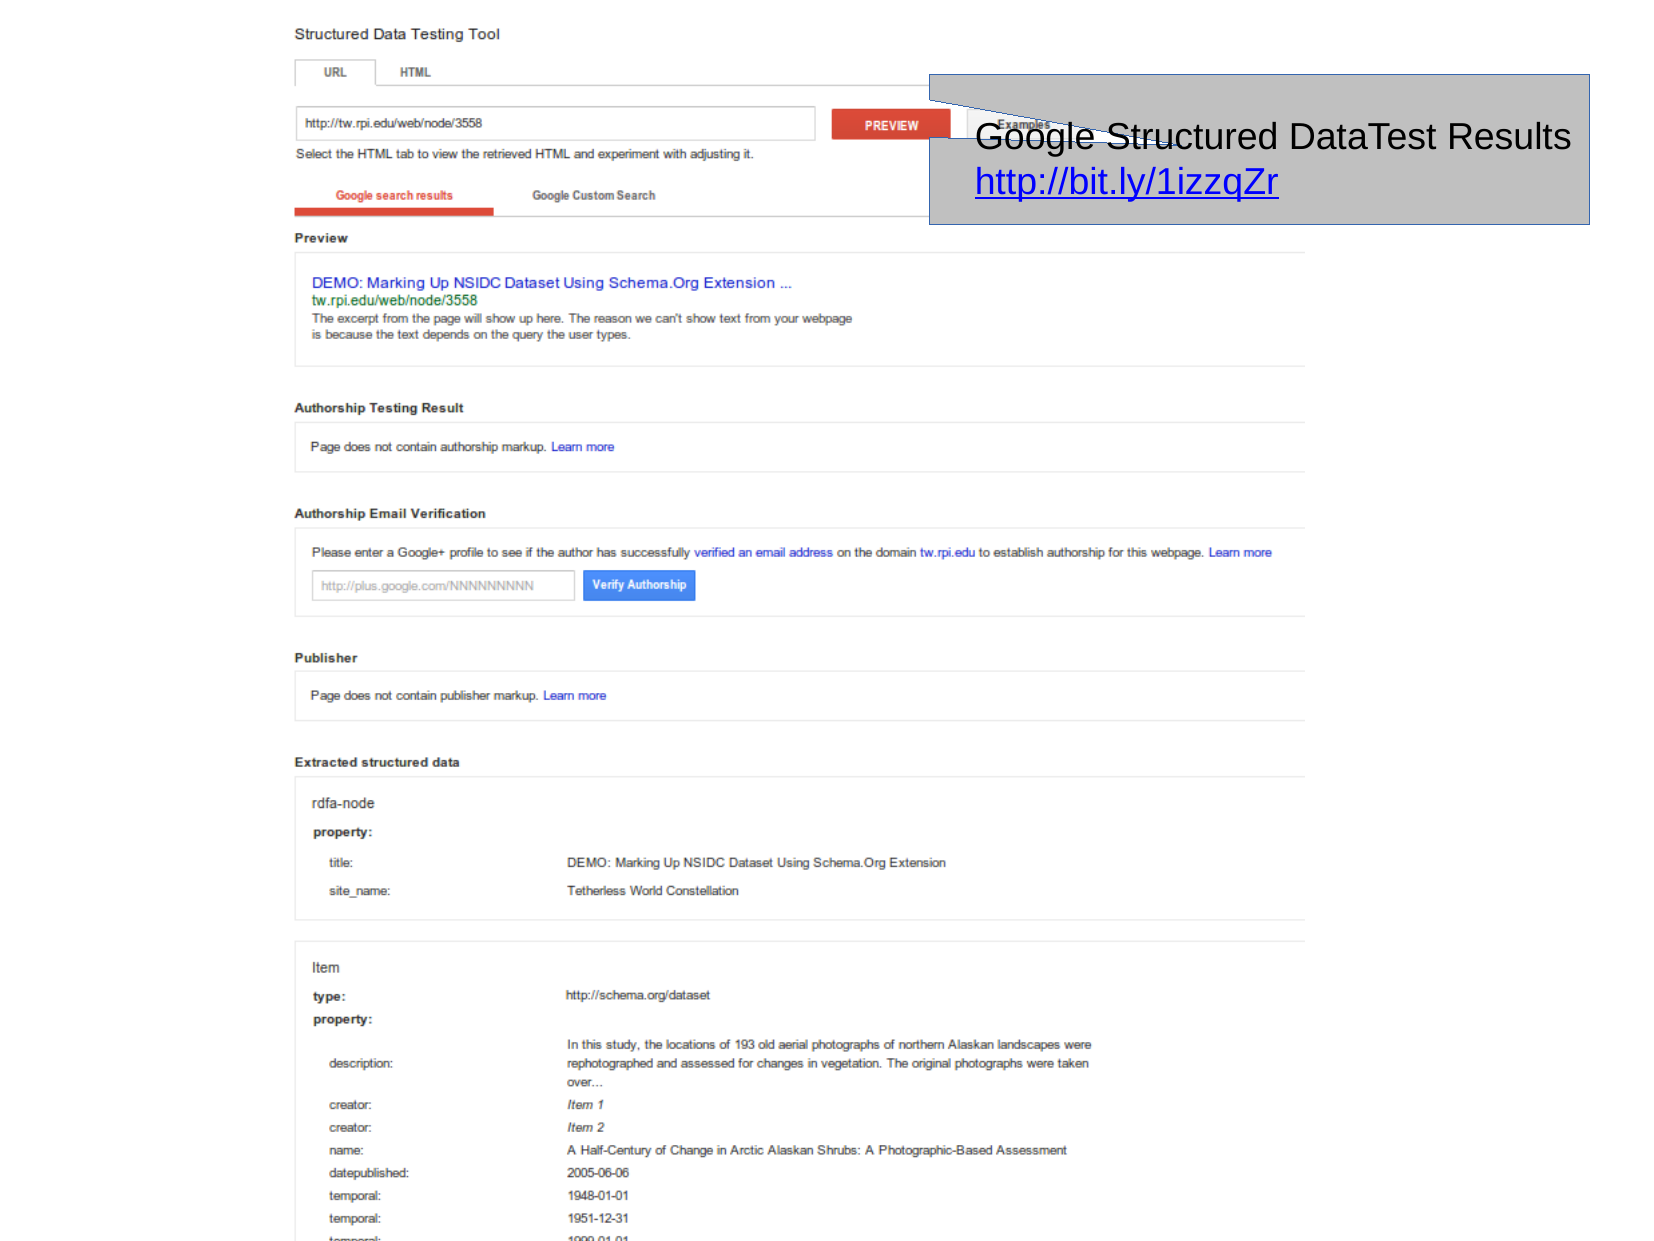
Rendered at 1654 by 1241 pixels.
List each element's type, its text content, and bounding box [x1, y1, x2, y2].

text_box Google Structured DataTest Results http://bit.ly/1izzqZr [1310, 105, 1590, 204]
text_box [1310, 204, 1590, 225]
picture [275, 14, 1306, 1241]
text_box [1310, 74, 1590, 105]
